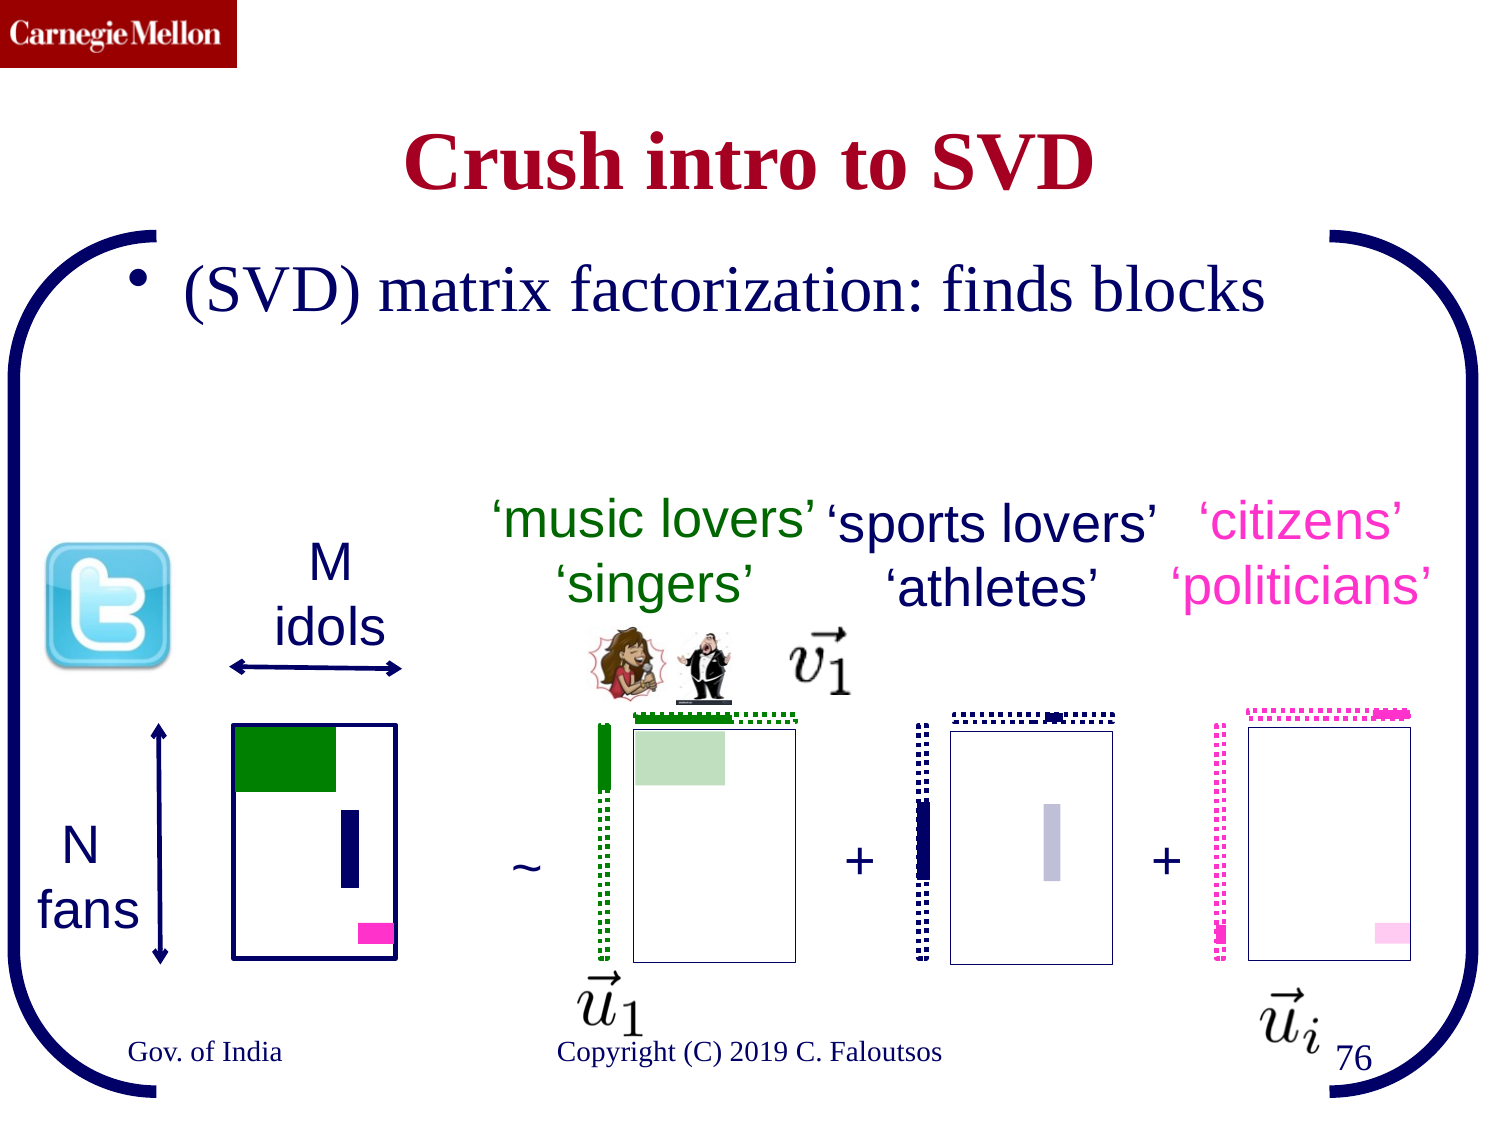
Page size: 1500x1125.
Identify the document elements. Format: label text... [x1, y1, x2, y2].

title Crush intro to SVD [112, 99, 1388, 213]
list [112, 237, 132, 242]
picture [676, 632, 732, 706]
footer Copyright (C) 2019 C. Faloutsos [512, 1024, 988, 1101]
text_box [233, 724, 396, 959]
picture [0, 0, 237, 68]
picture [576, 970, 644, 1038]
picture [586, 625, 669, 702]
picture [40, 539, 176, 675]
slide_number Gov. of India [112, 1024, 426, 1101]
picture [1259, 987, 1320, 1055]
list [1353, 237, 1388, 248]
text_box [633, 729, 796, 963]
slide_number 76 [1074, 1024, 1388, 1101]
text_box [949, 731, 1113, 965]
picture [788, 625, 854, 695]
text_box [1247, 727, 1411, 961]
text_box [13, 236, 1473, 1092]
